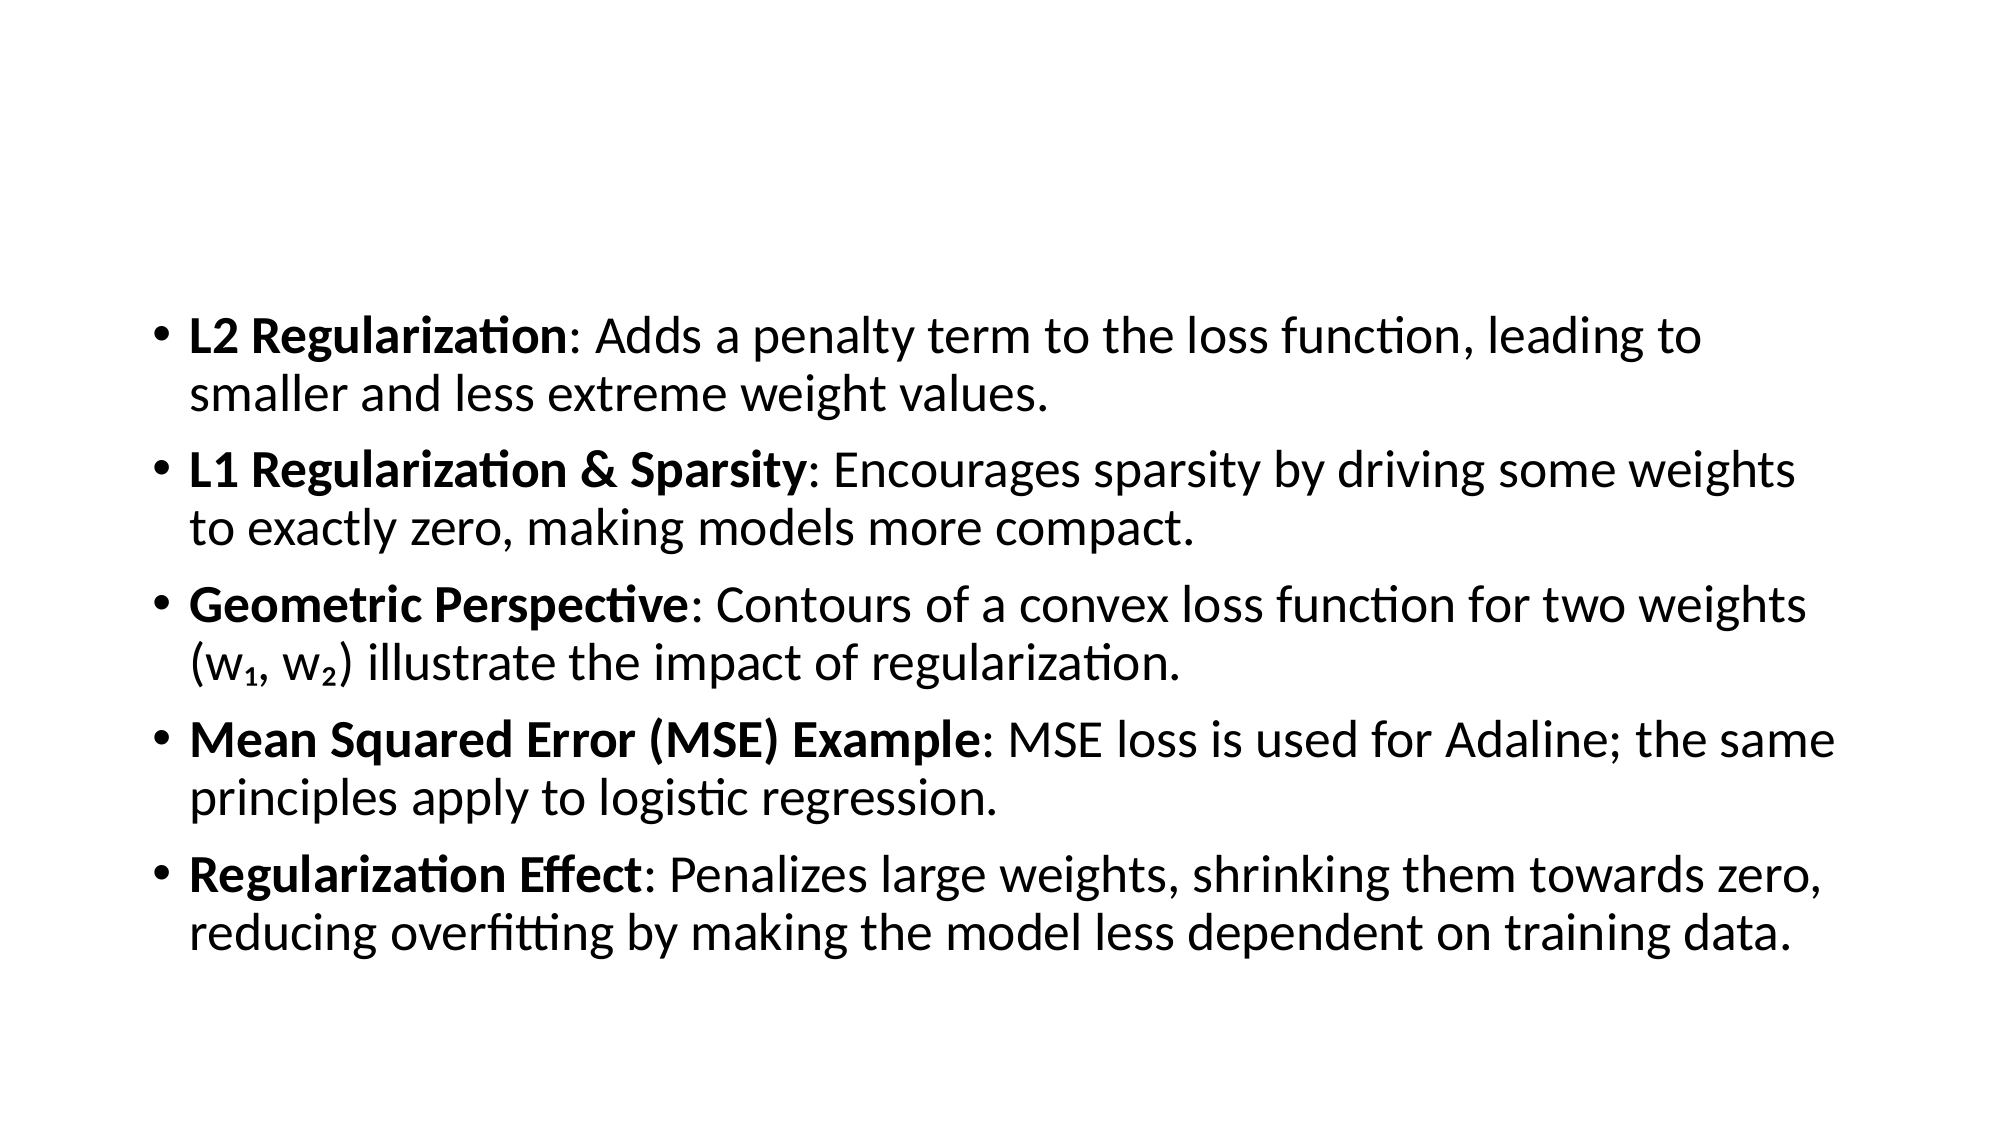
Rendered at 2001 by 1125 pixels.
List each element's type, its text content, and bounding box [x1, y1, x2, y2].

list L2 Regularization: Adds a penalty term to the loss function, leading to smaller and less extreme weight values. L1 Regularization & Sparsity: Encourages sparsity by driving some weights to exactly zero, making models more compact. Geometric Perspective: Contours of a convex loss function for two weights (w₁, w₂) illustrate the impact of regularization. Mean Squared Error (MSE) Example: MSE loss is used for Adaline; the same principles apply to logistic regression. Regularization Effect: Penalizes large weights, shrinking them towards zero, reducing overfitting by making the model less dependent on training data. [137, 299, 1863, 1014]
